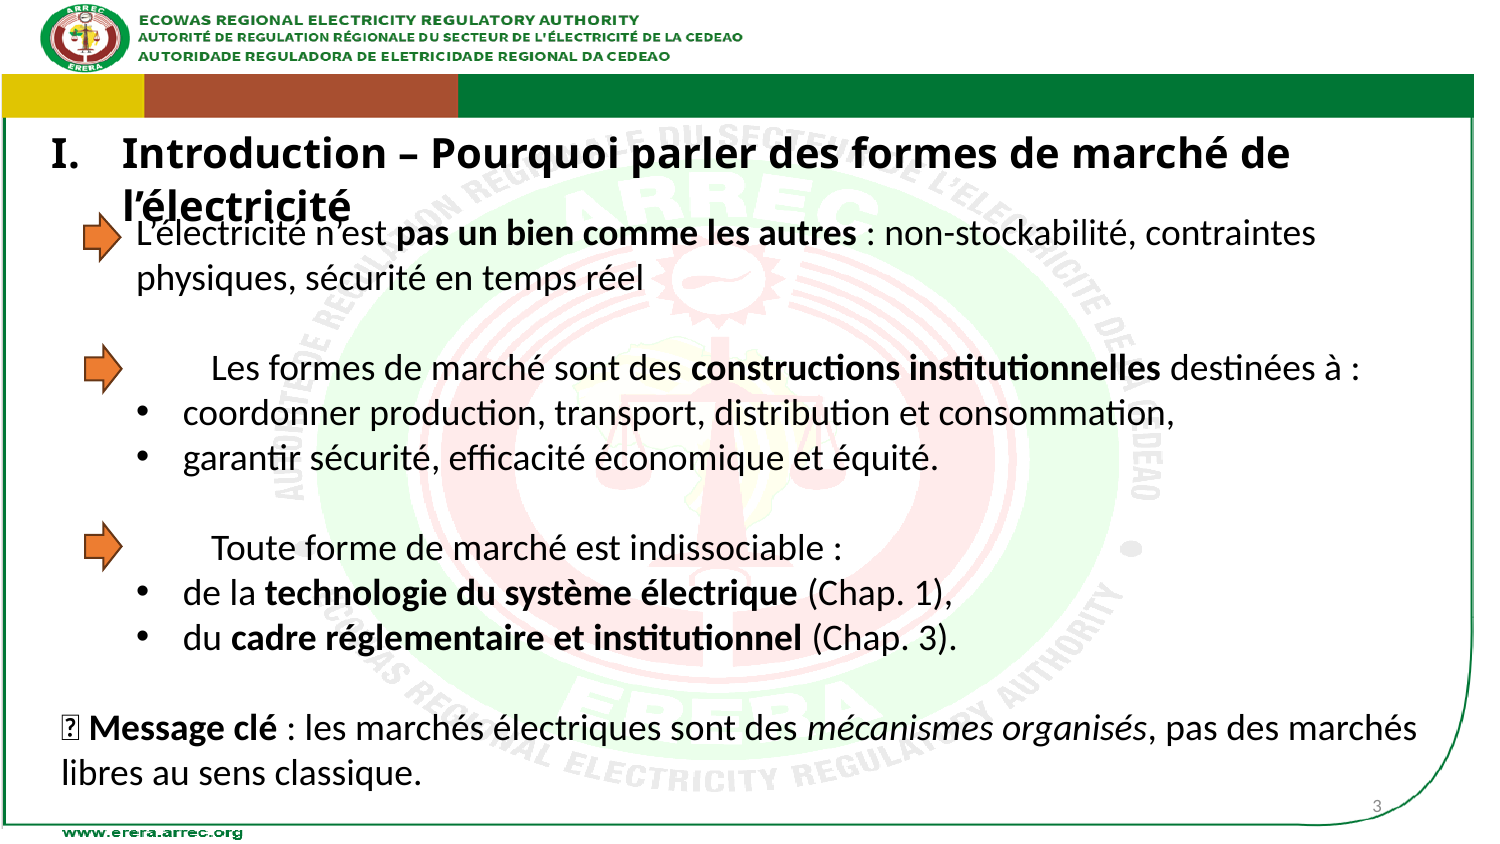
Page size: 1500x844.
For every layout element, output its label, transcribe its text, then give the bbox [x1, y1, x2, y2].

picture [0, 0, 1500, 844]
text_box [84, 342, 123, 395]
text_box Introduction – Pourquoi parler des formes de marché de l’électricité [37, 116, 1463, 237]
text_box [84, 520, 123, 573]
text_box L’électricité n’est pas un bien comme les autres : non-stockabilité, contraintes physiques, sécurité en temps réel Les formes de marché sont des constructions institutionnelles destinées à : coordonner production, transport, distribution et consommation, garantir sécurité, efficacité économique et équité. Toute forme de marché est indissociable : de la technologie du système électrique (Chap. 1), du cadre réglementaire et institutionnel (Chap. 3). 📌 Message clé : les marchés électriques sont des mécanismes organisés, pas des marchés libres au sens classique. [46, 200, 1454, 801]
slide_number 3 [1059, 801, 1397, 827]
text_box [83, 211, 122, 263]
